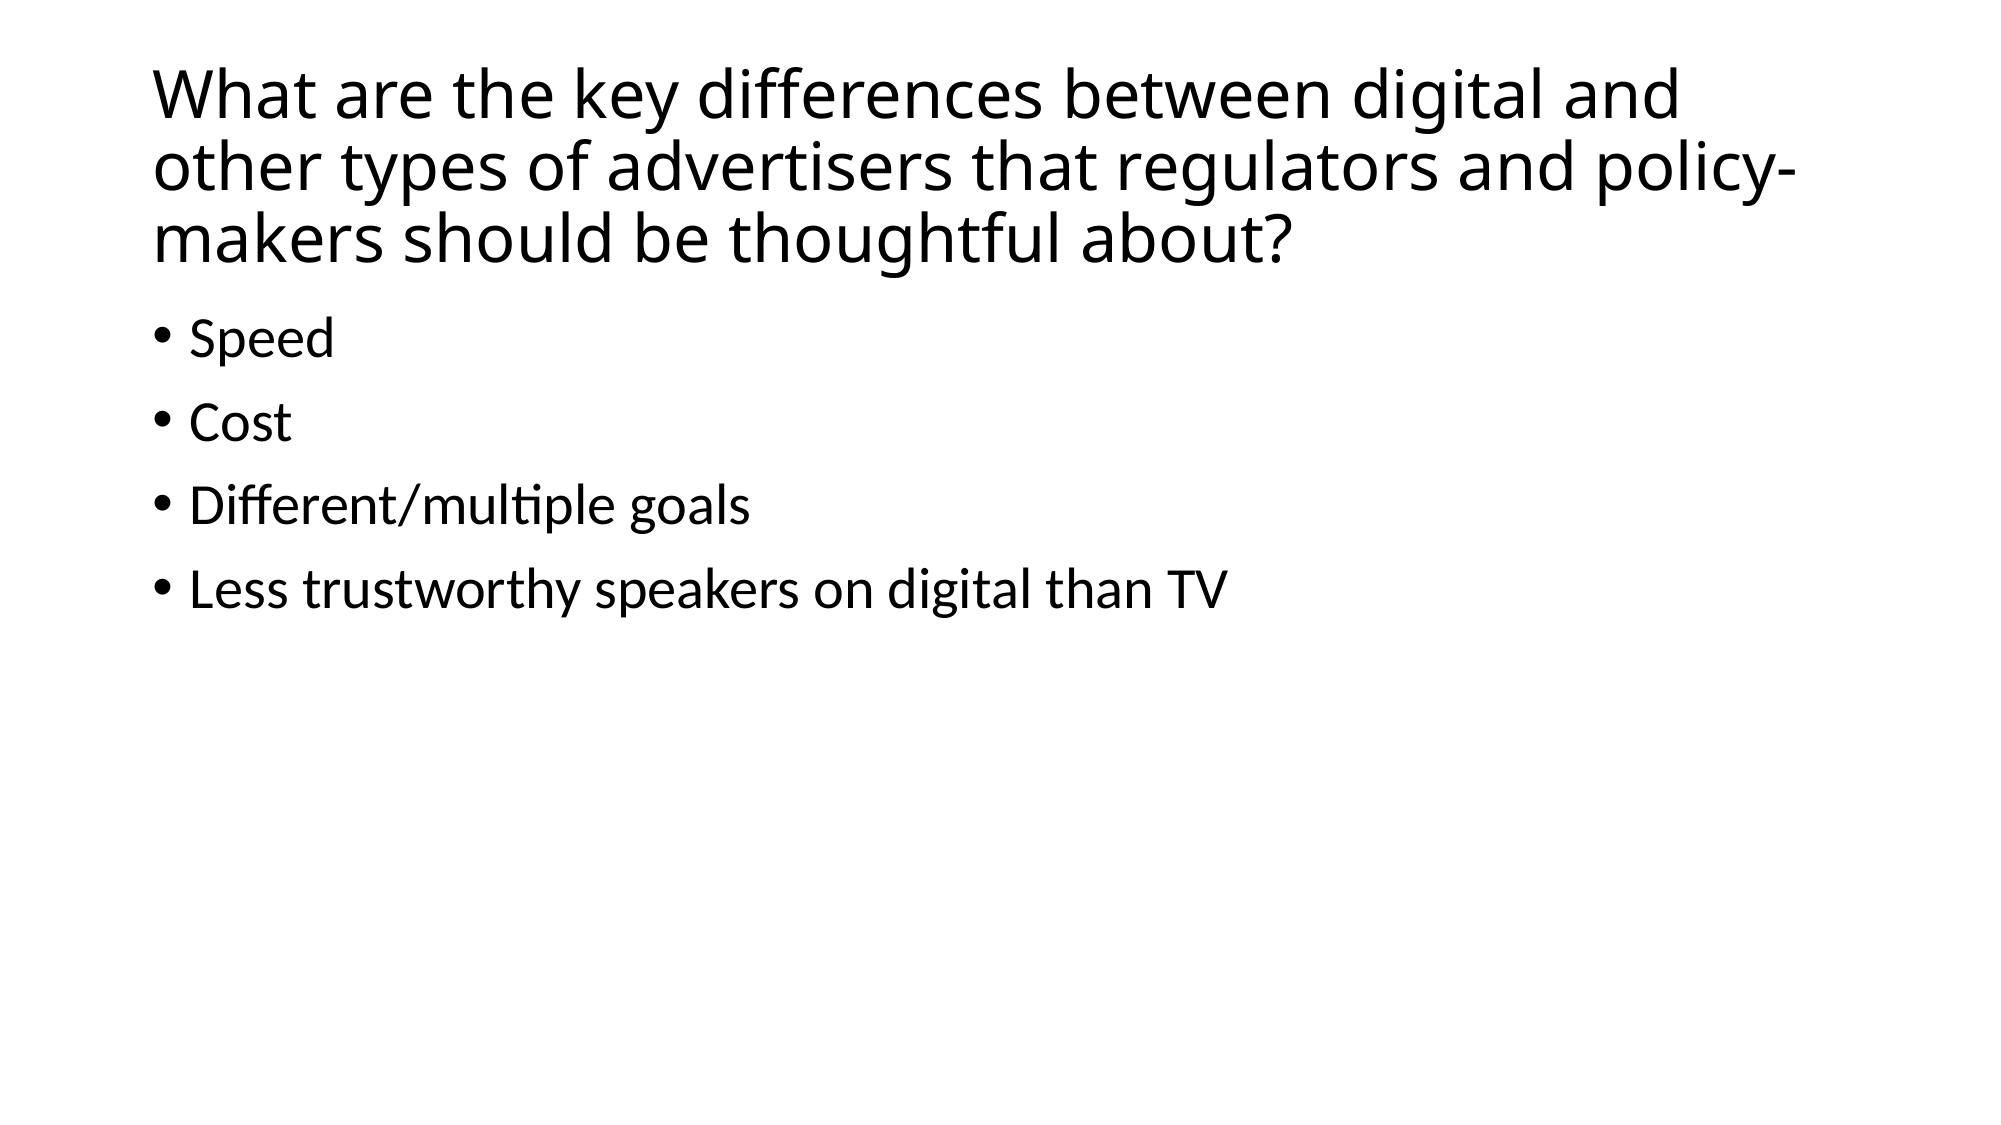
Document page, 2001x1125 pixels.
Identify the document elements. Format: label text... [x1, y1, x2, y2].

title What are the key differences between digital and other types of advertisers that regulators and policy-makers should be thoughtful about? [137, 59, 1863, 278]
list Speed Cost Different/multiple goals Less trustworthy speakers on digital than TV [137, 299, 1863, 1014]
